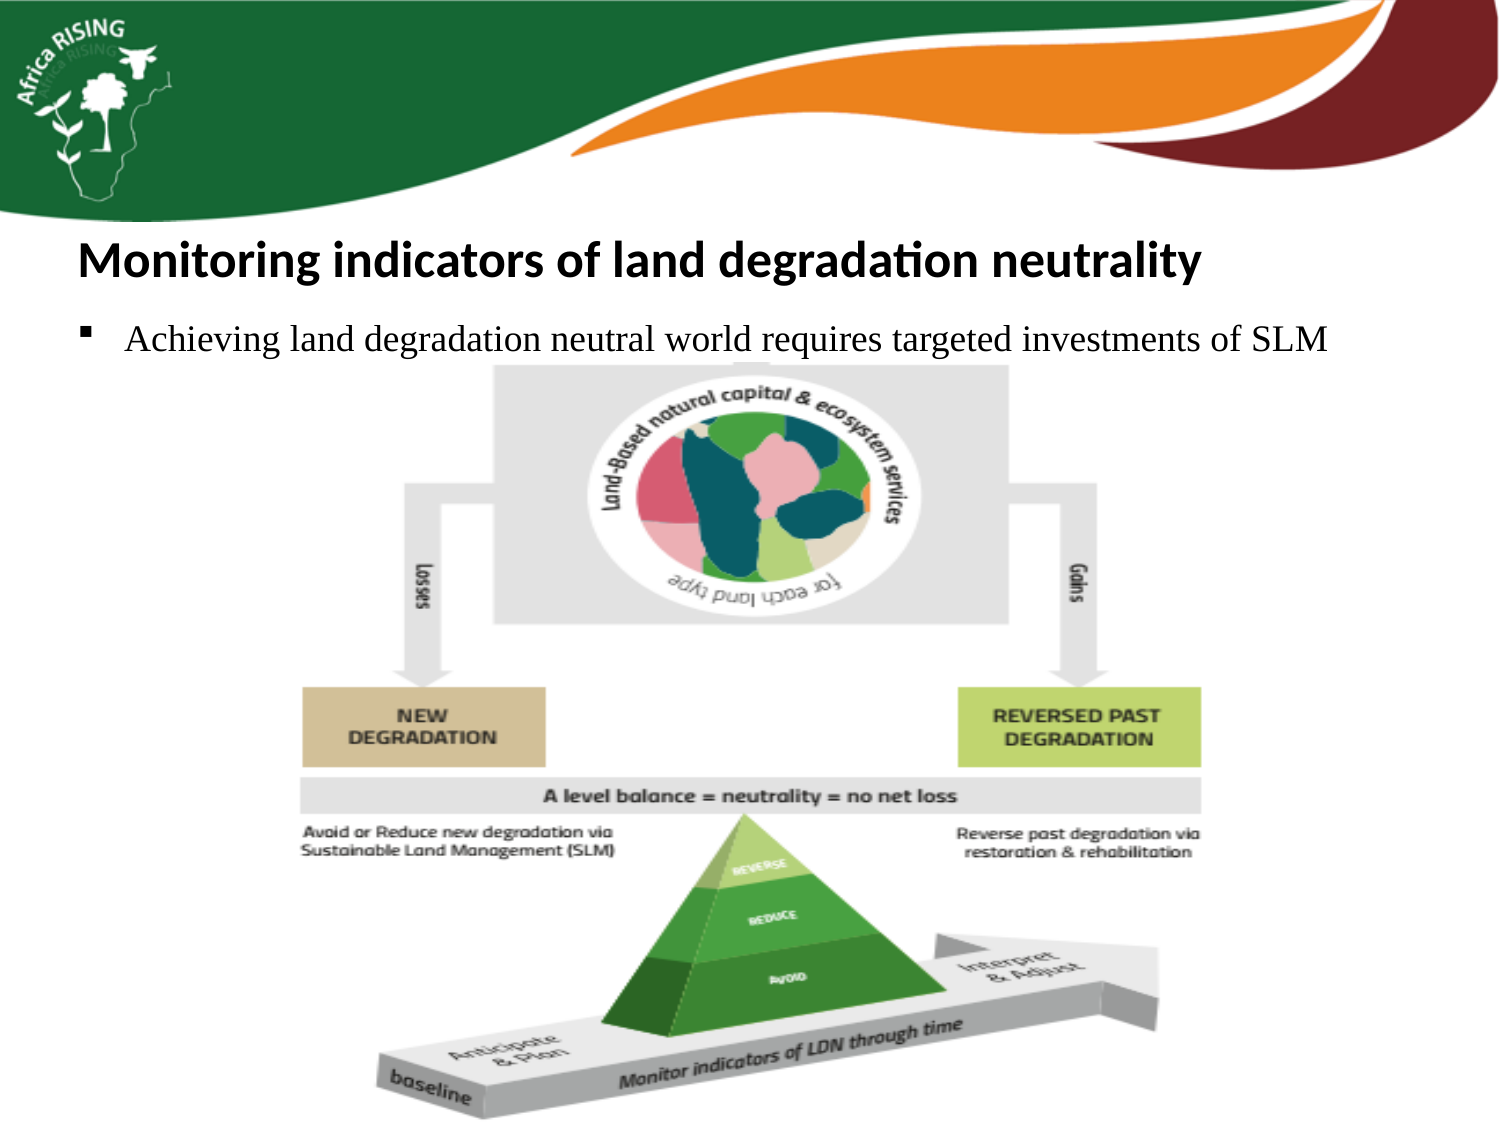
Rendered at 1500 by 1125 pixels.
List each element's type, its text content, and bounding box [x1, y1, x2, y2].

text_box Achieving land degradation neutral world requires targeted investments of SLM [62, 306, 1438, 367]
picture [287, 362, 1226, 1123]
title Monitoring indicators of land degradation neutrality [62, 200, 1413, 306]
picture [0, 0, 1499, 222]
